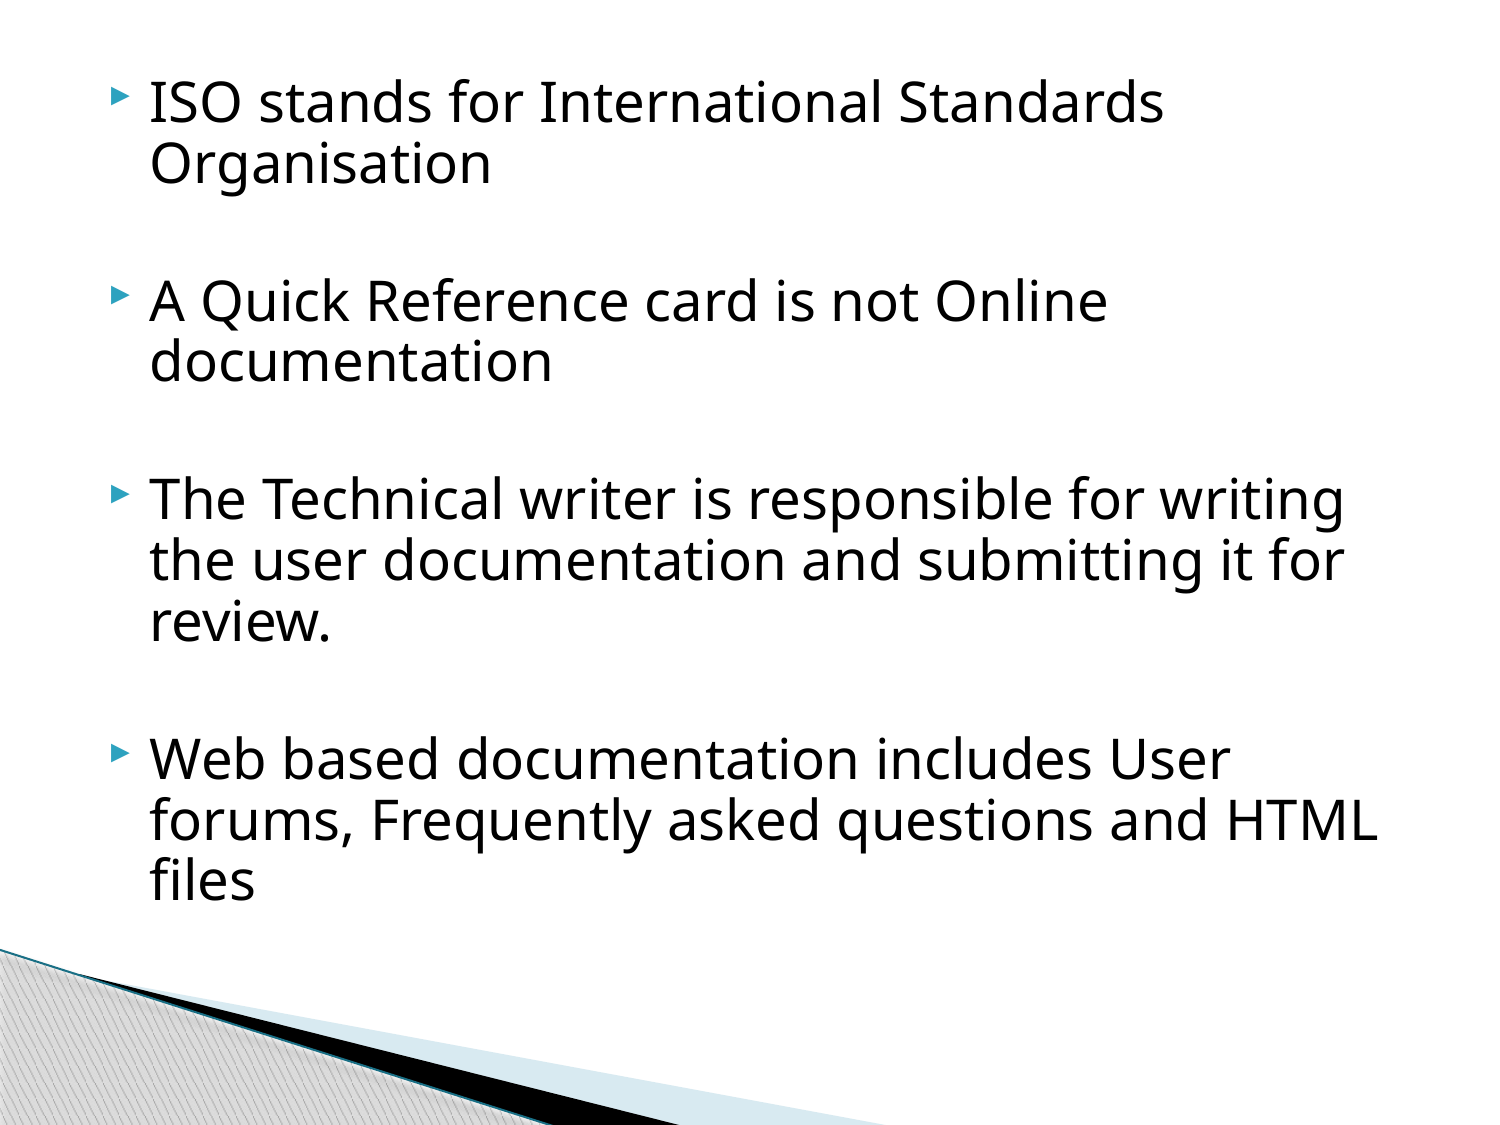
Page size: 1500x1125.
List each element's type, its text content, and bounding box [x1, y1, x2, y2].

list ISO stands for International Standards Organisation A Quick Reference card is not Online documentation The Technical writer is responsible for writing the user documentation and submitting it for review. Web based documentation includes User forums, Frequently asked questions and HTML files [74, 66, 1426, 986]
